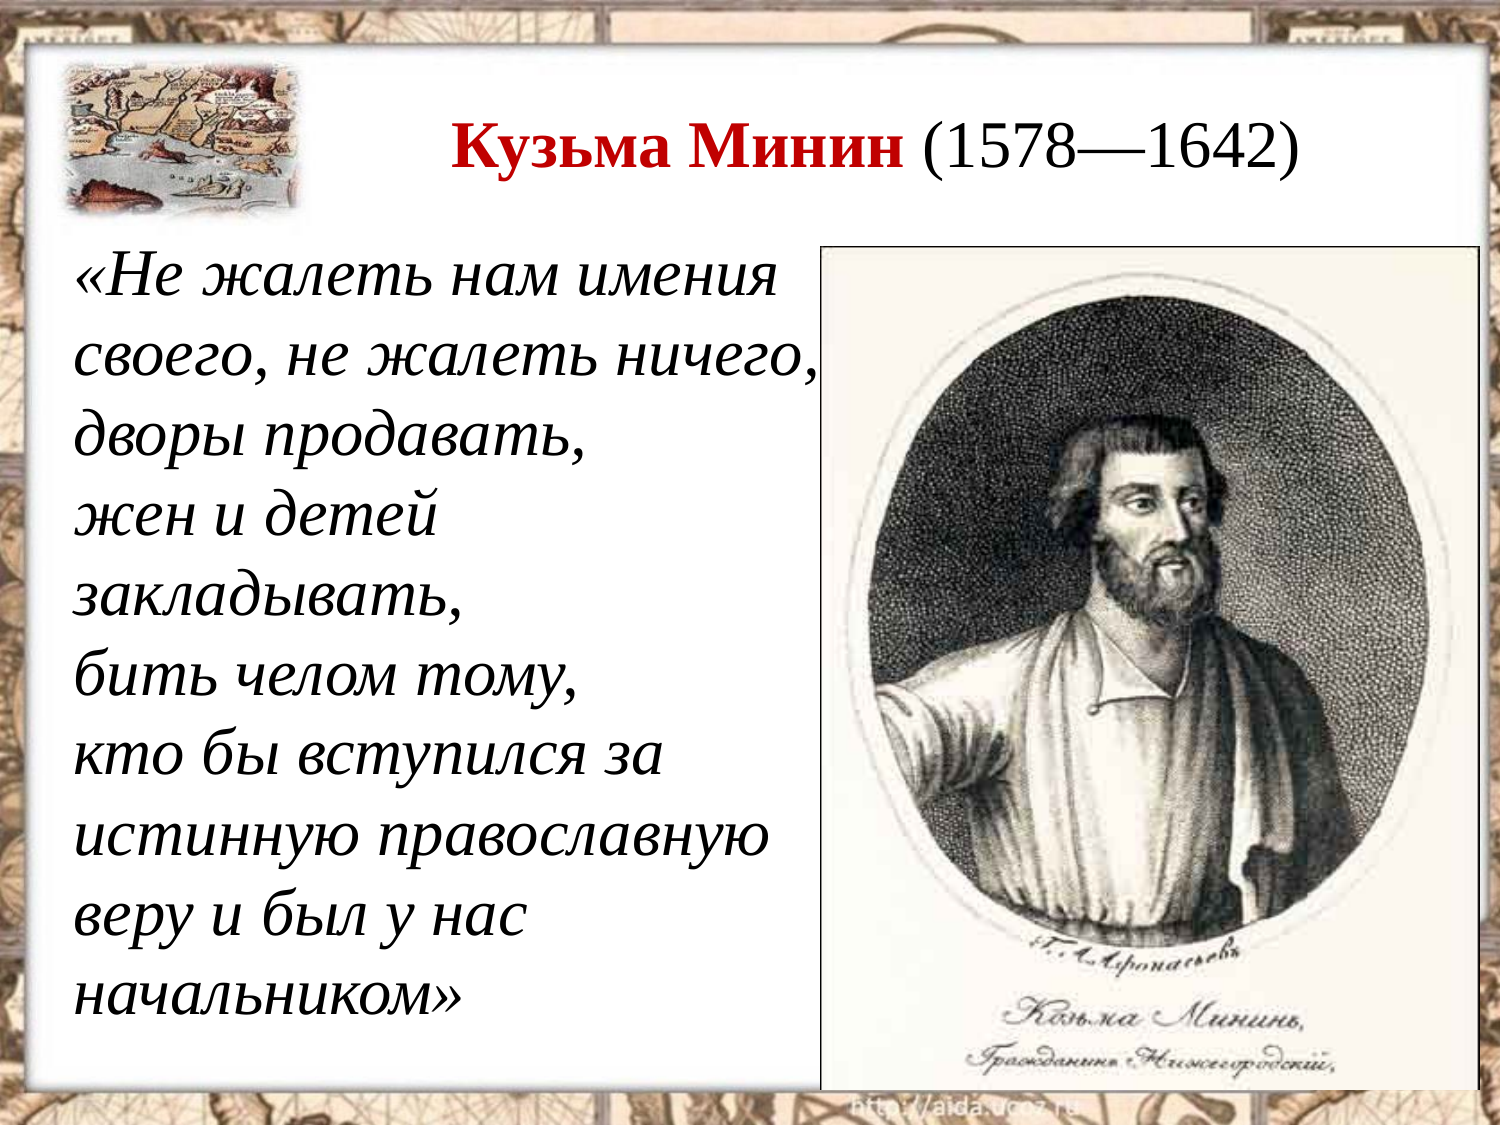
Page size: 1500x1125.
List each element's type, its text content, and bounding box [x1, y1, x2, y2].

text_box «Не жалеть нам имения своего, не жалеть ничего, дворы продавать, жен и детей закладывать, бить челом тому, кто бы вступился за истинную православную веру и был у нас начальником» [58, 221, 844, 1036]
picture [0, 0, 1500, 1125]
title Кузьма Минин (1578—1642) [327, 70, 1426, 212]
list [820, 245, 1480, 1091]
